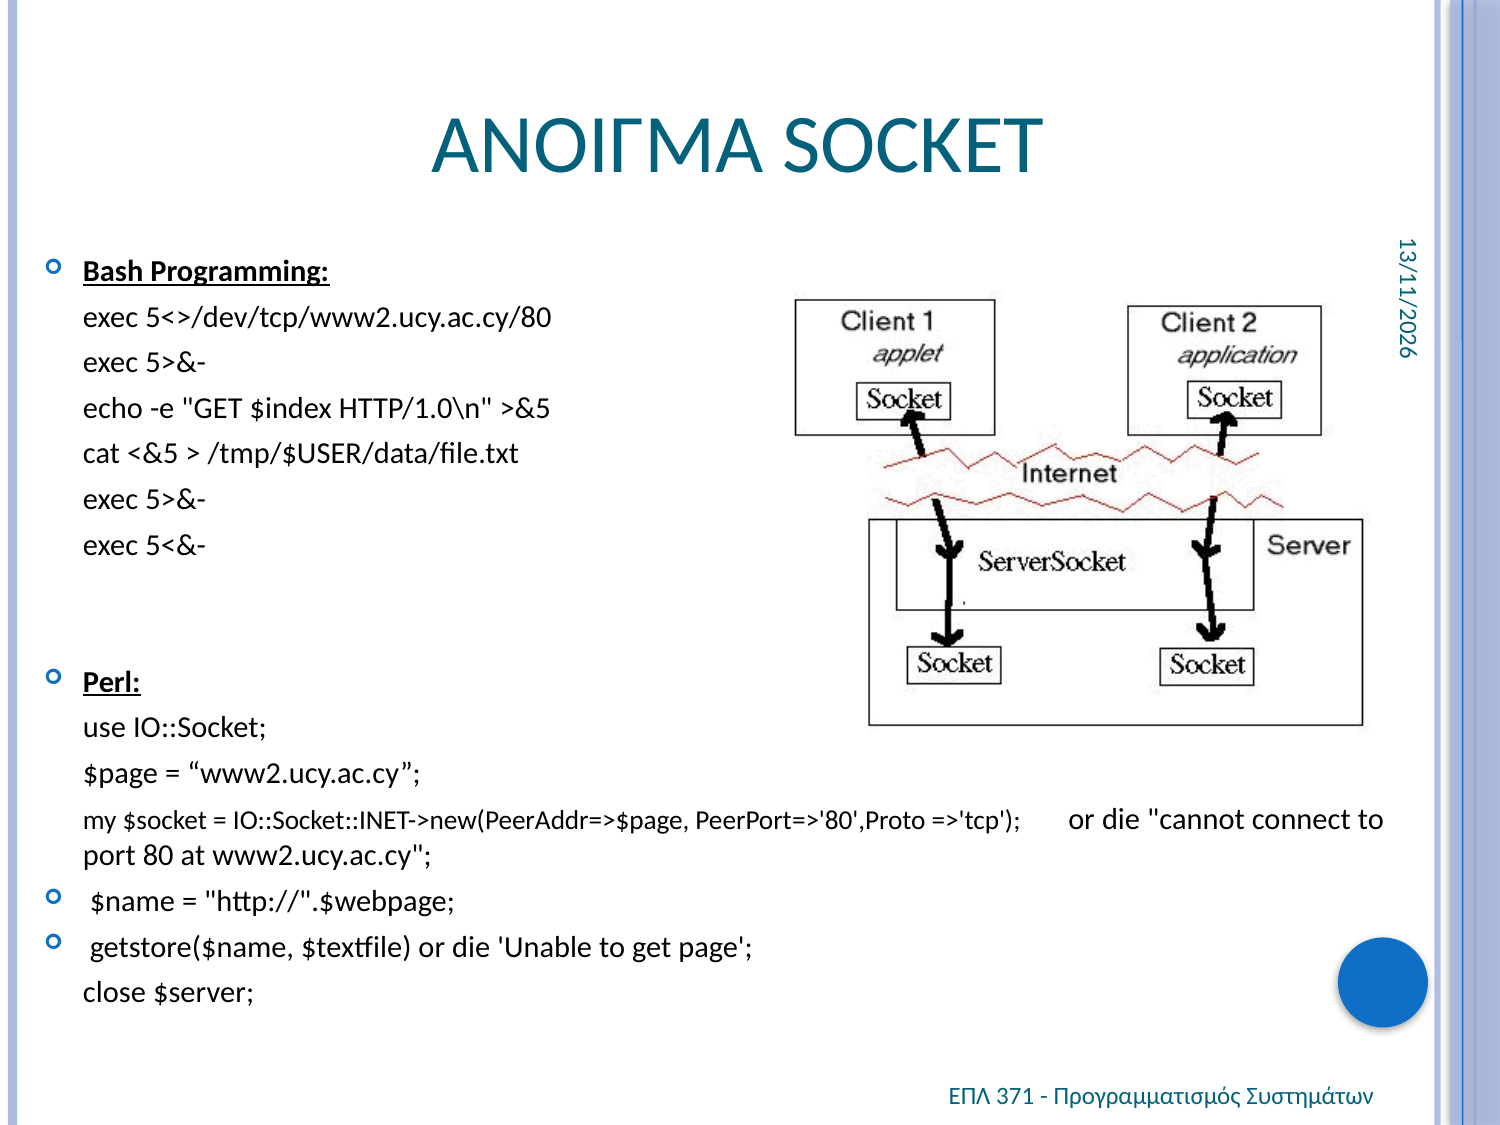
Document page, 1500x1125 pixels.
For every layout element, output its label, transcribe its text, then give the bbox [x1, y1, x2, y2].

list Bash Programming: exec 5<>/dev/tcp/www2.ucy.ac.cy/80 exec 5>&- echo -e "GET $index HTTP/1.0\n" >&5 cat <&5 > /tmp/$USER/data/file.txt exec 5>&- exec 5<&- Perl: use IO::Socket; $page = “www2.ucy.ac.cy”; my $socket = IO::Socket::INET->new(PeerAddr=>$page, PeerPort=>'80',Proto =>'tcp'); or die "cannot connect to port 80 at www2.ucy.ac.cy"; $name = "http://".$webpage; getstore($name, $textfile) or die 'Unable to get page'; close $server; [29, 243, 1436, 1024]
footer ΕΠΛ 371 - Προγραμματισμός Συστημάτων [933, 1064, 1459, 1125]
picture [768, 278, 1388, 741]
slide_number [1378, 43, 1442, 374]
title Ανοιγμα Socket [41, 30, 1436, 197]
